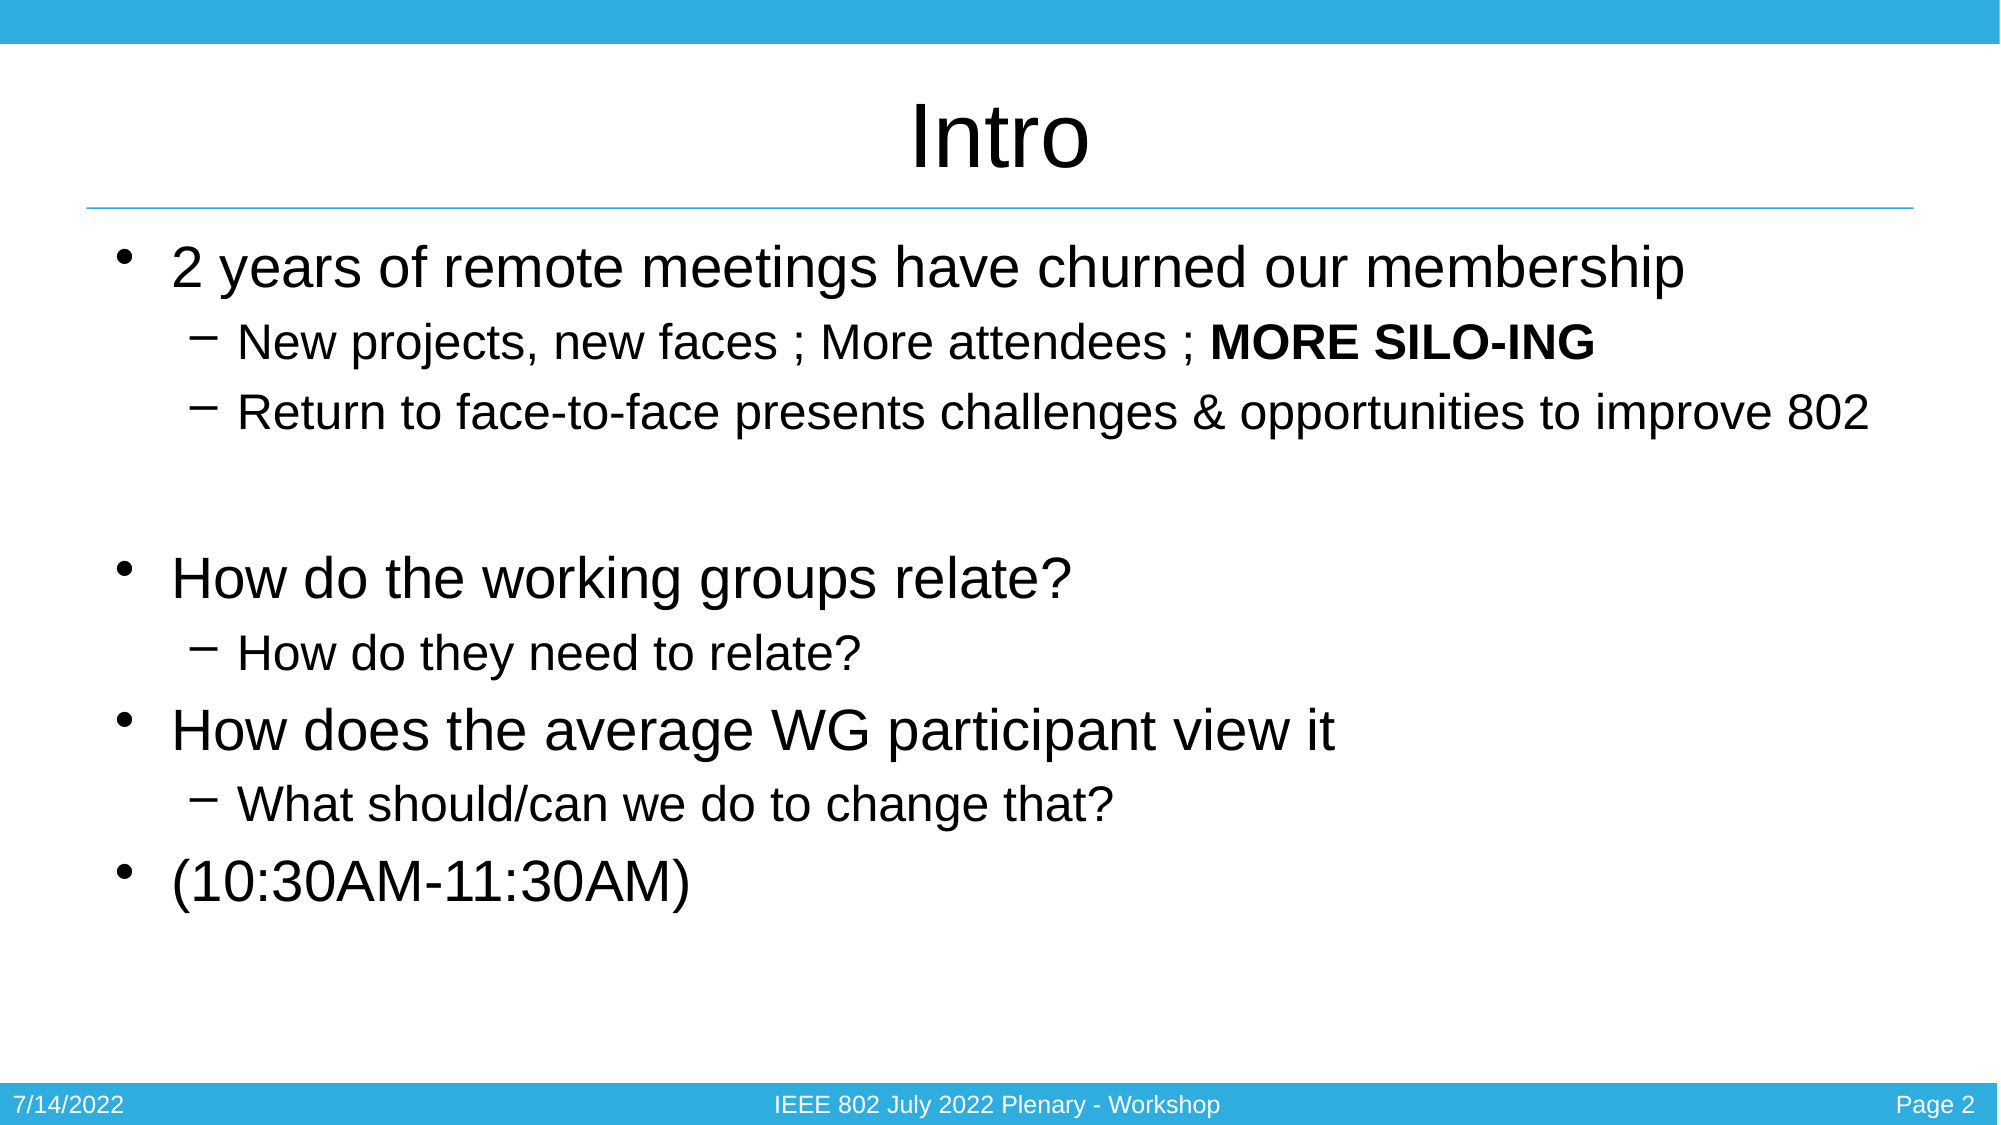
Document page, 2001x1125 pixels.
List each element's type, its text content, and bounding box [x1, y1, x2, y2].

list 2 years of remote meetings have churned our membership New projects, new faces ; More attendees ; MORE SILO-ING Return to face-to-face presents challenges & opportunities to improve 802 How do the working groups relate? How do they need to relate? How does the average WG participant view it What should/can we do to change that? (10:30AM-11:30AM) [99, 221, 1901, 965]
title Intro [99, 66, 1901, 197]
